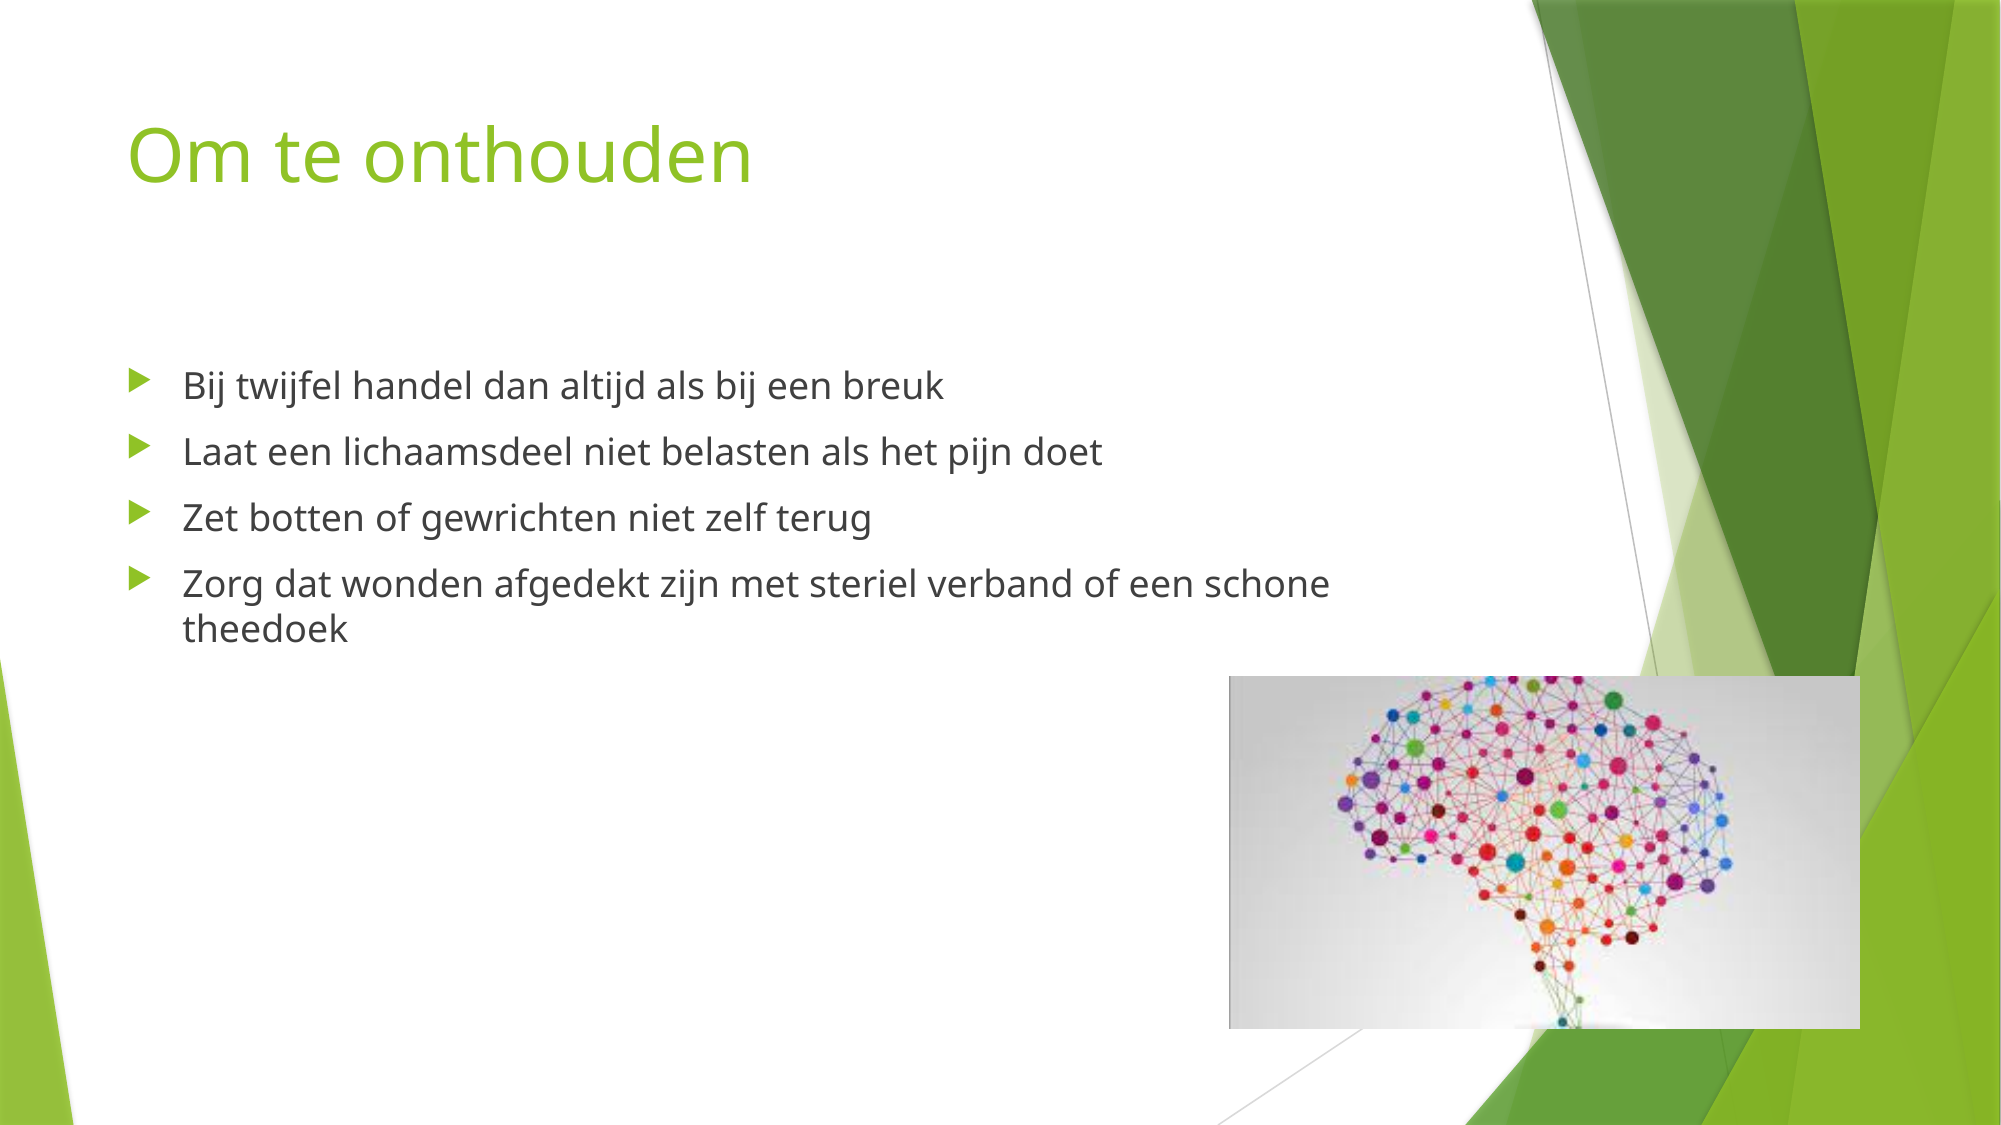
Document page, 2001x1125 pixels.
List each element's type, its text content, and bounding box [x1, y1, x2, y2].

list Bij twijfel handel dan altijd als bij een breuk Laat een lichaamsdeel niet belasten als het pijn doet Zet botten of gewrichten niet zelf terug Zorg dat wonden afgedekt zijn met steriel verband of een schone theedoek [111, 354, 1522, 992]
picture [1229, 675, 1860, 1030]
title Om te onthouden [111, 99, 1522, 317]
